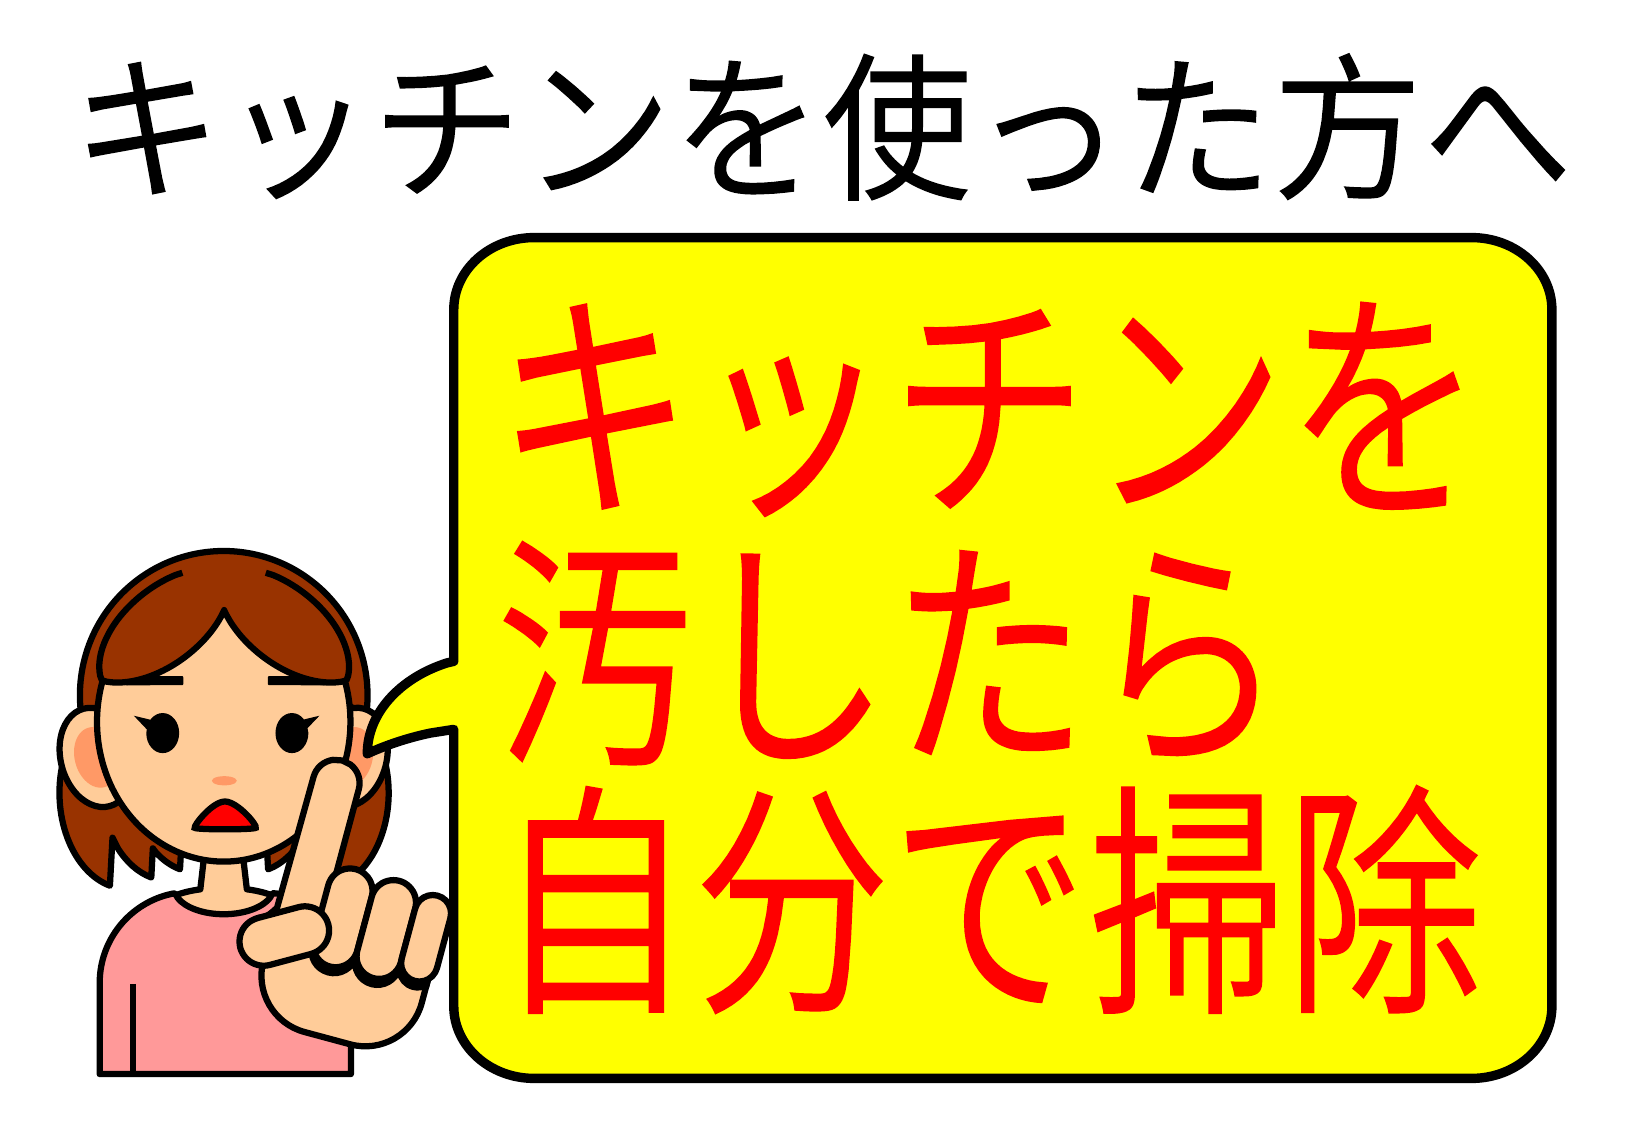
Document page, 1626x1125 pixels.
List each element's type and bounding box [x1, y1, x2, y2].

text_box [59, 550, 451, 1075]
text_box [451, 235, 1555, 1081]
